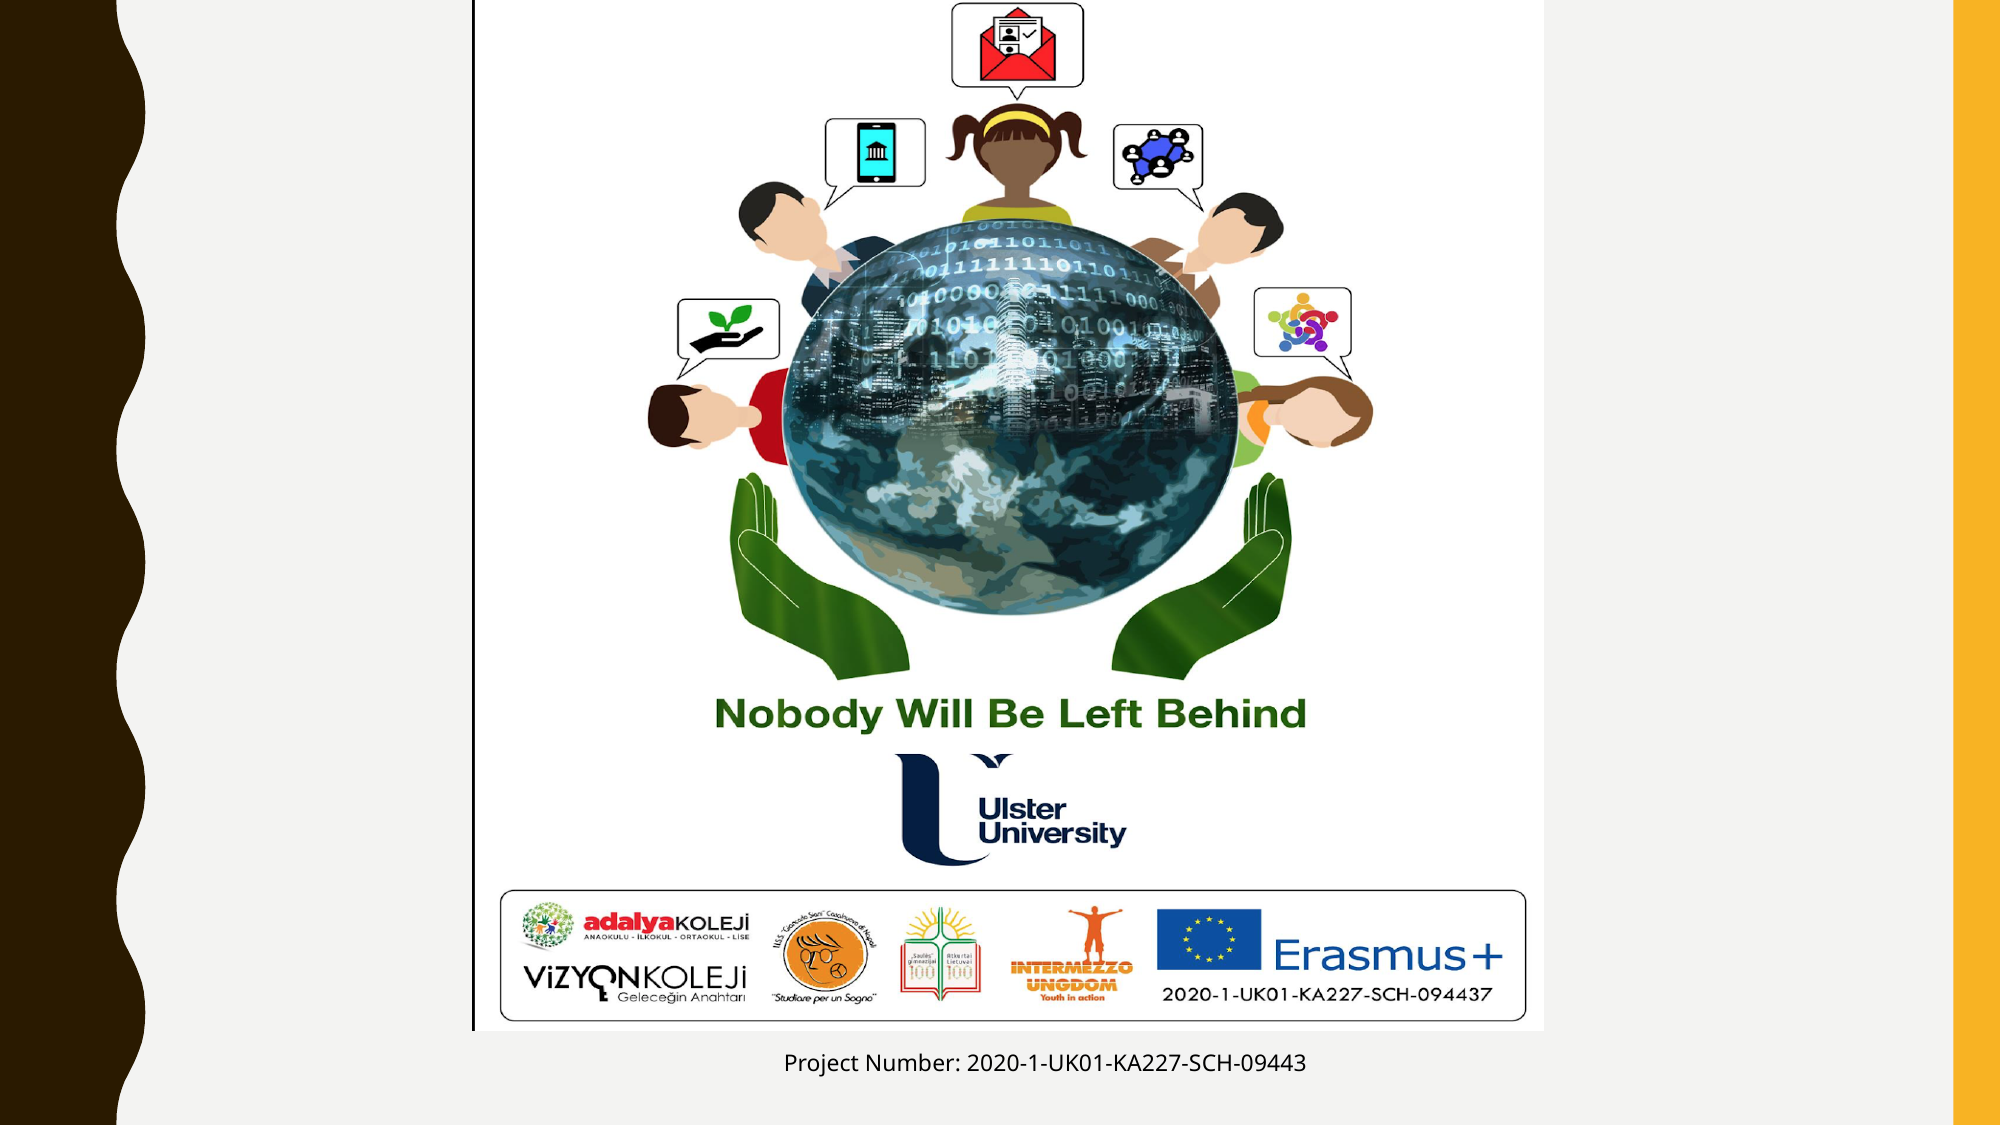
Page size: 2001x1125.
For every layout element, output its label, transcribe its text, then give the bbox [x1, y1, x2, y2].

picture [472, 0, 1544, 1032]
text_box Project Number: 2020-1-UK01-KA227-SCH-09443 [768, 1041, 1709, 1084]
